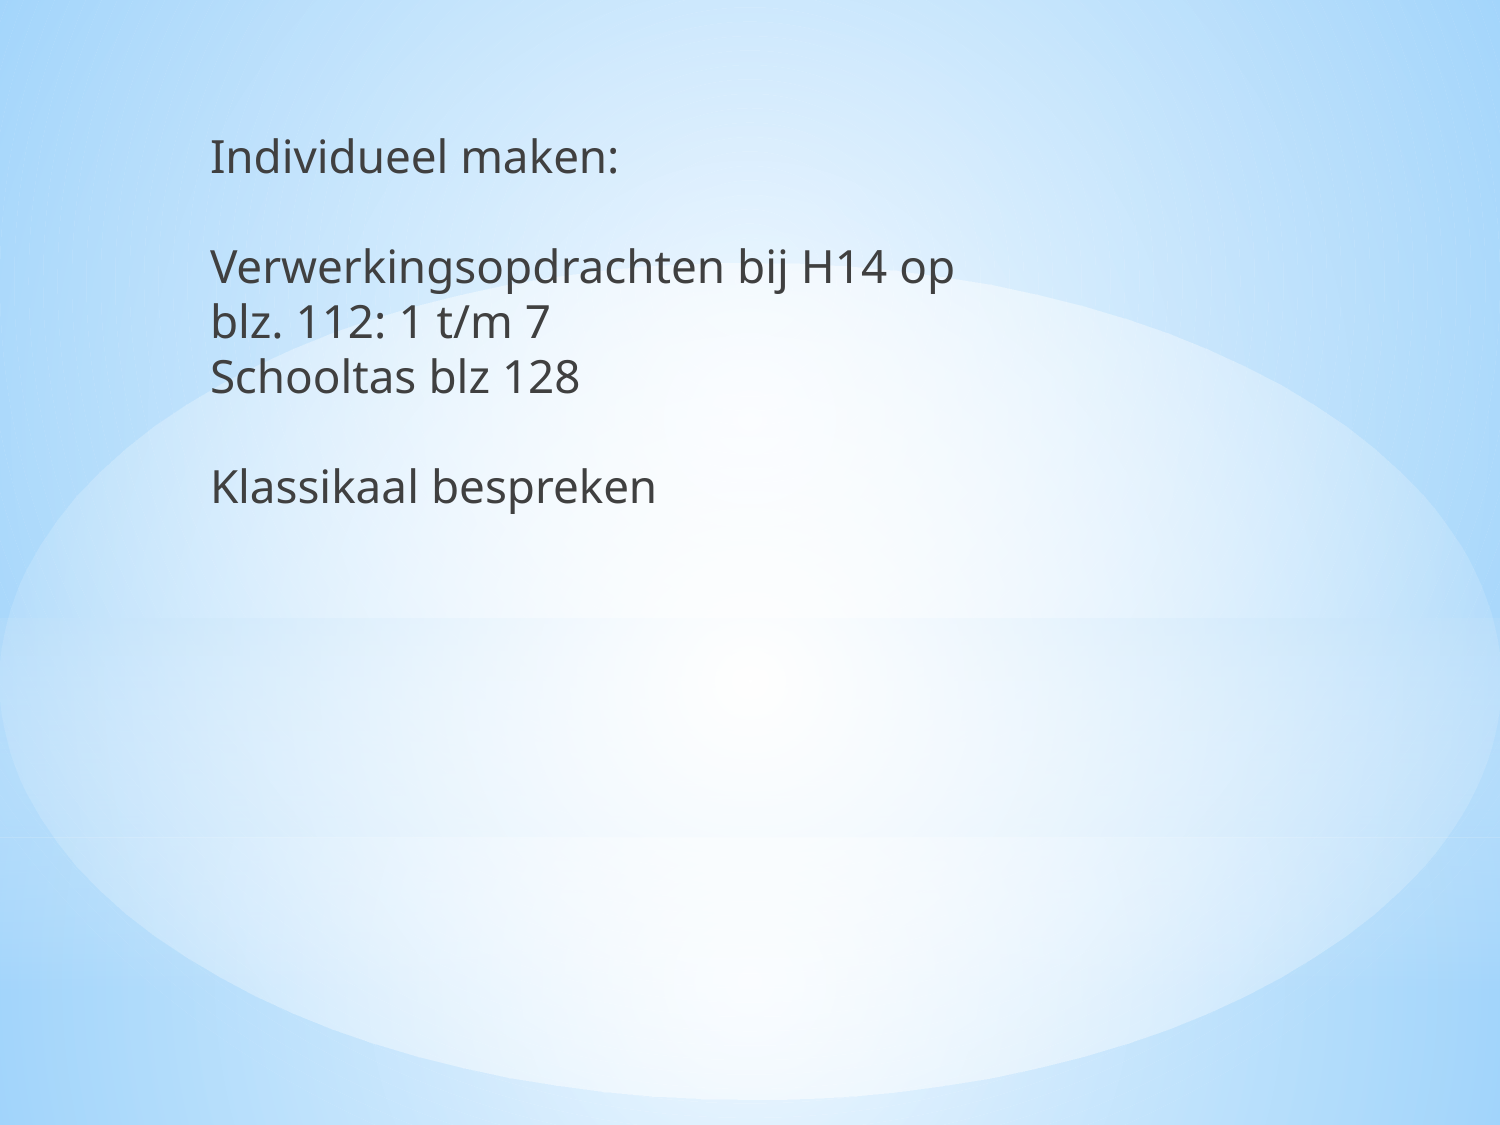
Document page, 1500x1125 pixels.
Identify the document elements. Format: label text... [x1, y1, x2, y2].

list Individueel maken: Verwerkingsopdrachten bij H14 op blz. 112: 1 t/m 7 Schooltas blz 128 Klassikaal bespreken [187, 120, 1238, 690]
